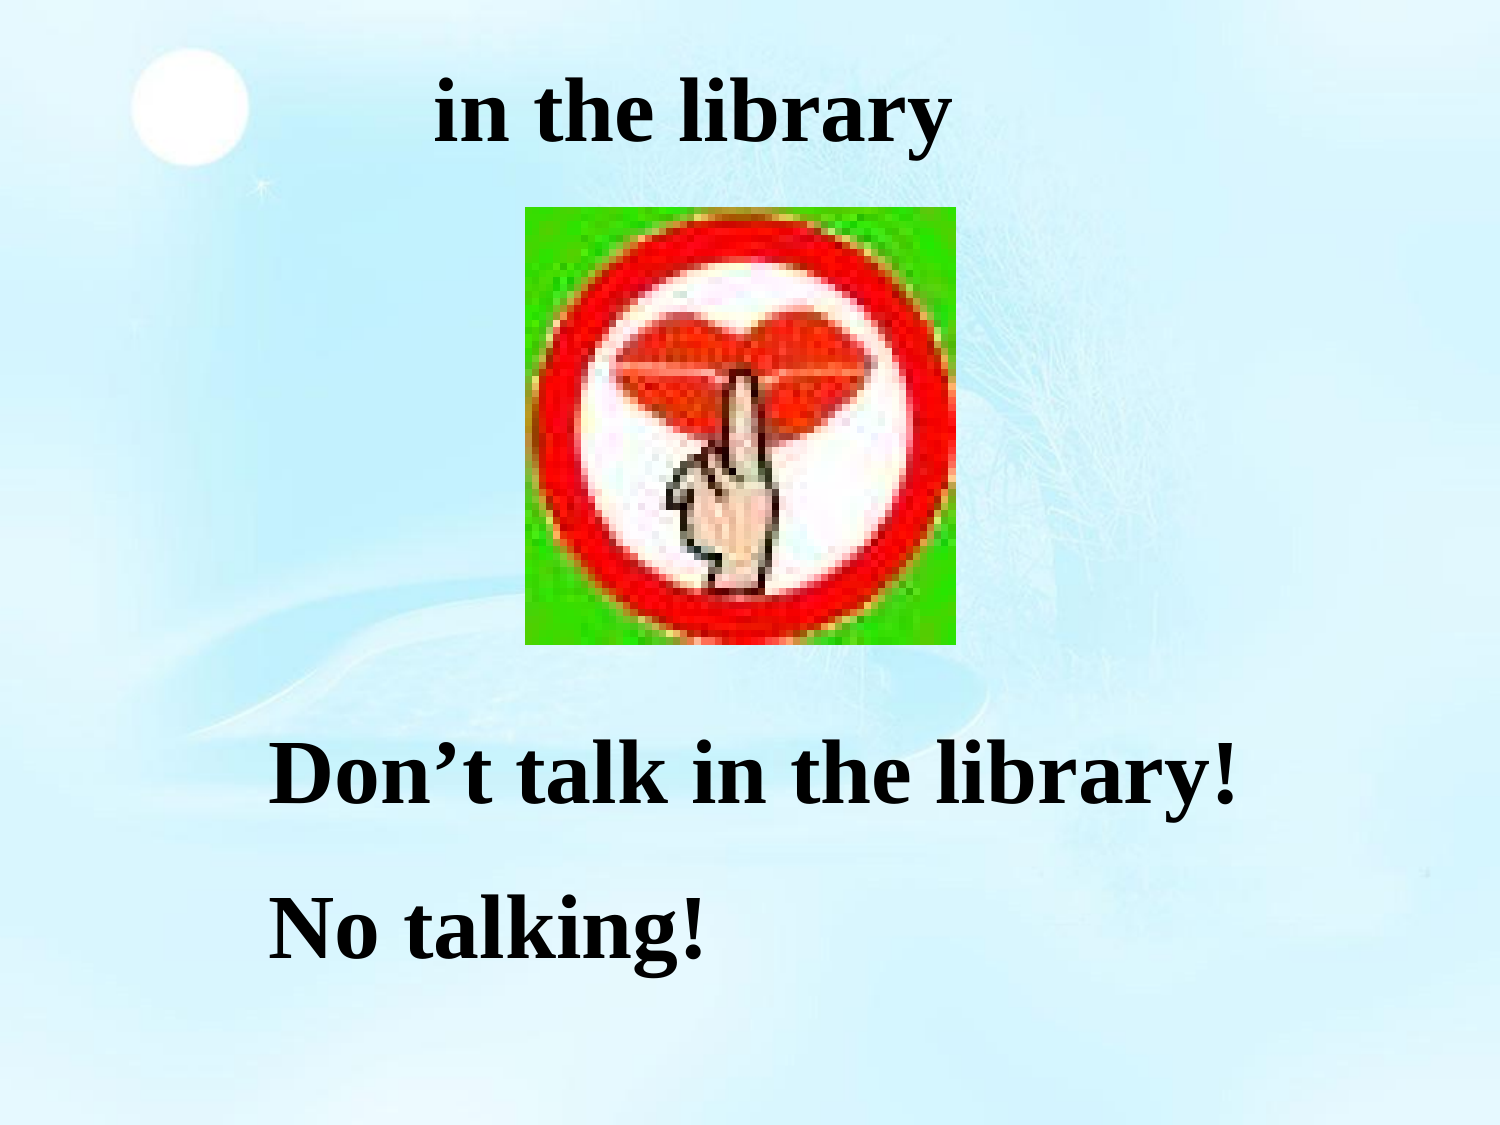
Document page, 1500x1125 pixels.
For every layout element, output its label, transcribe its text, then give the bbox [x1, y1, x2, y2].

text_box Don’t talk in the library! No talking! [253, 704, 1404, 985]
picture [0, 0, 1500, 1125]
text_box in the library [419, 42, 1022, 168]
